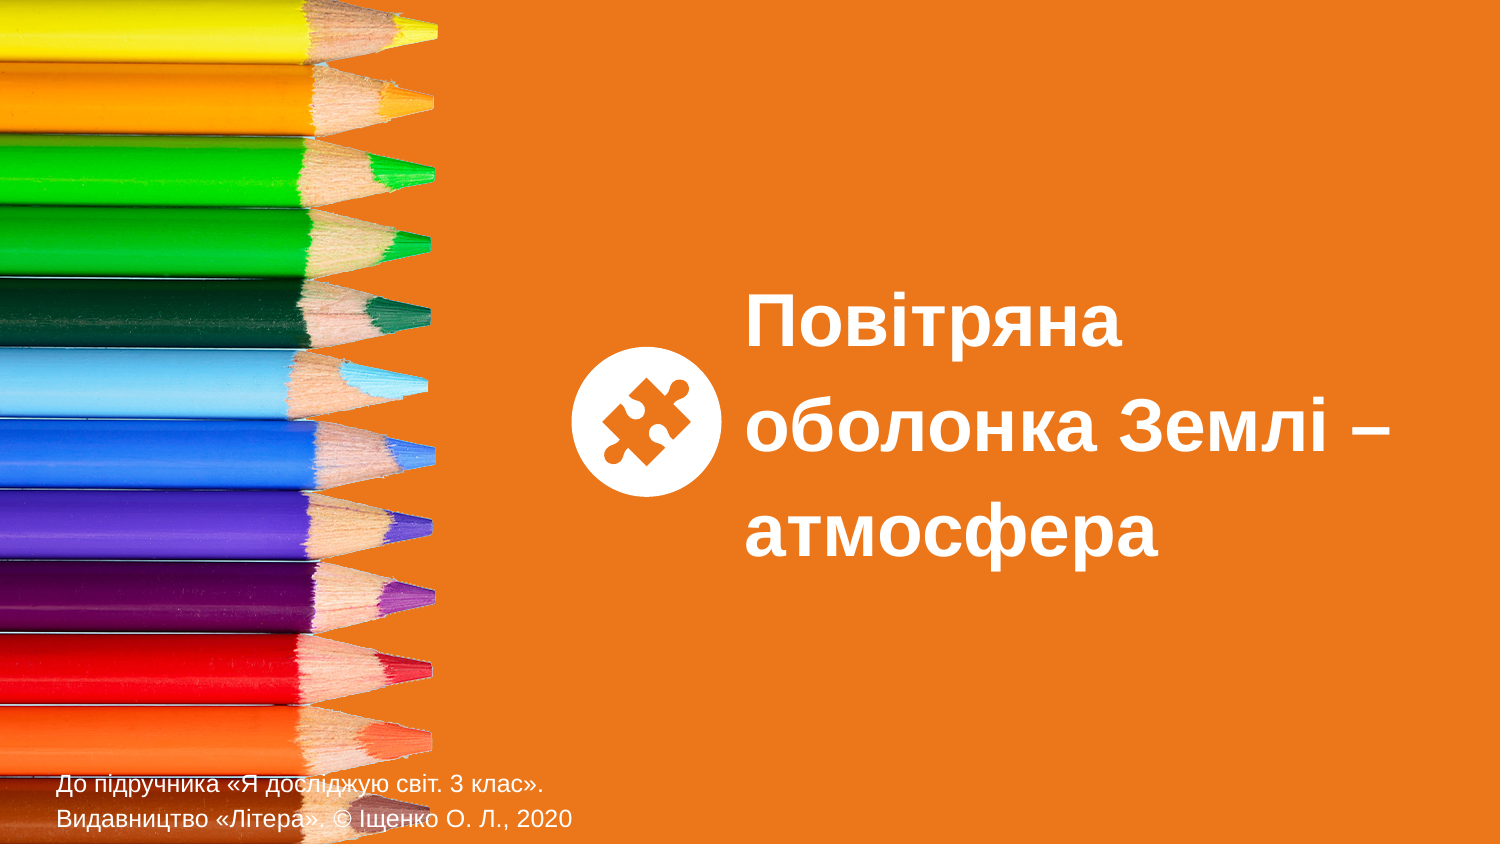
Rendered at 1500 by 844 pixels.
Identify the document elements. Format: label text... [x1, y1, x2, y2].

picture [0, 0, 438, 844]
list До підручника «Я досліджую світ. 3 клас». Видавництво «Літера». © Іщенко О. Л., 2020 [41, 776, 792, 824]
text_box [600, 375, 693, 469]
list Повітряна оболонка Землі – атмосфера [729, 374, 1500, 470]
text_box [569, 344, 724, 499]
